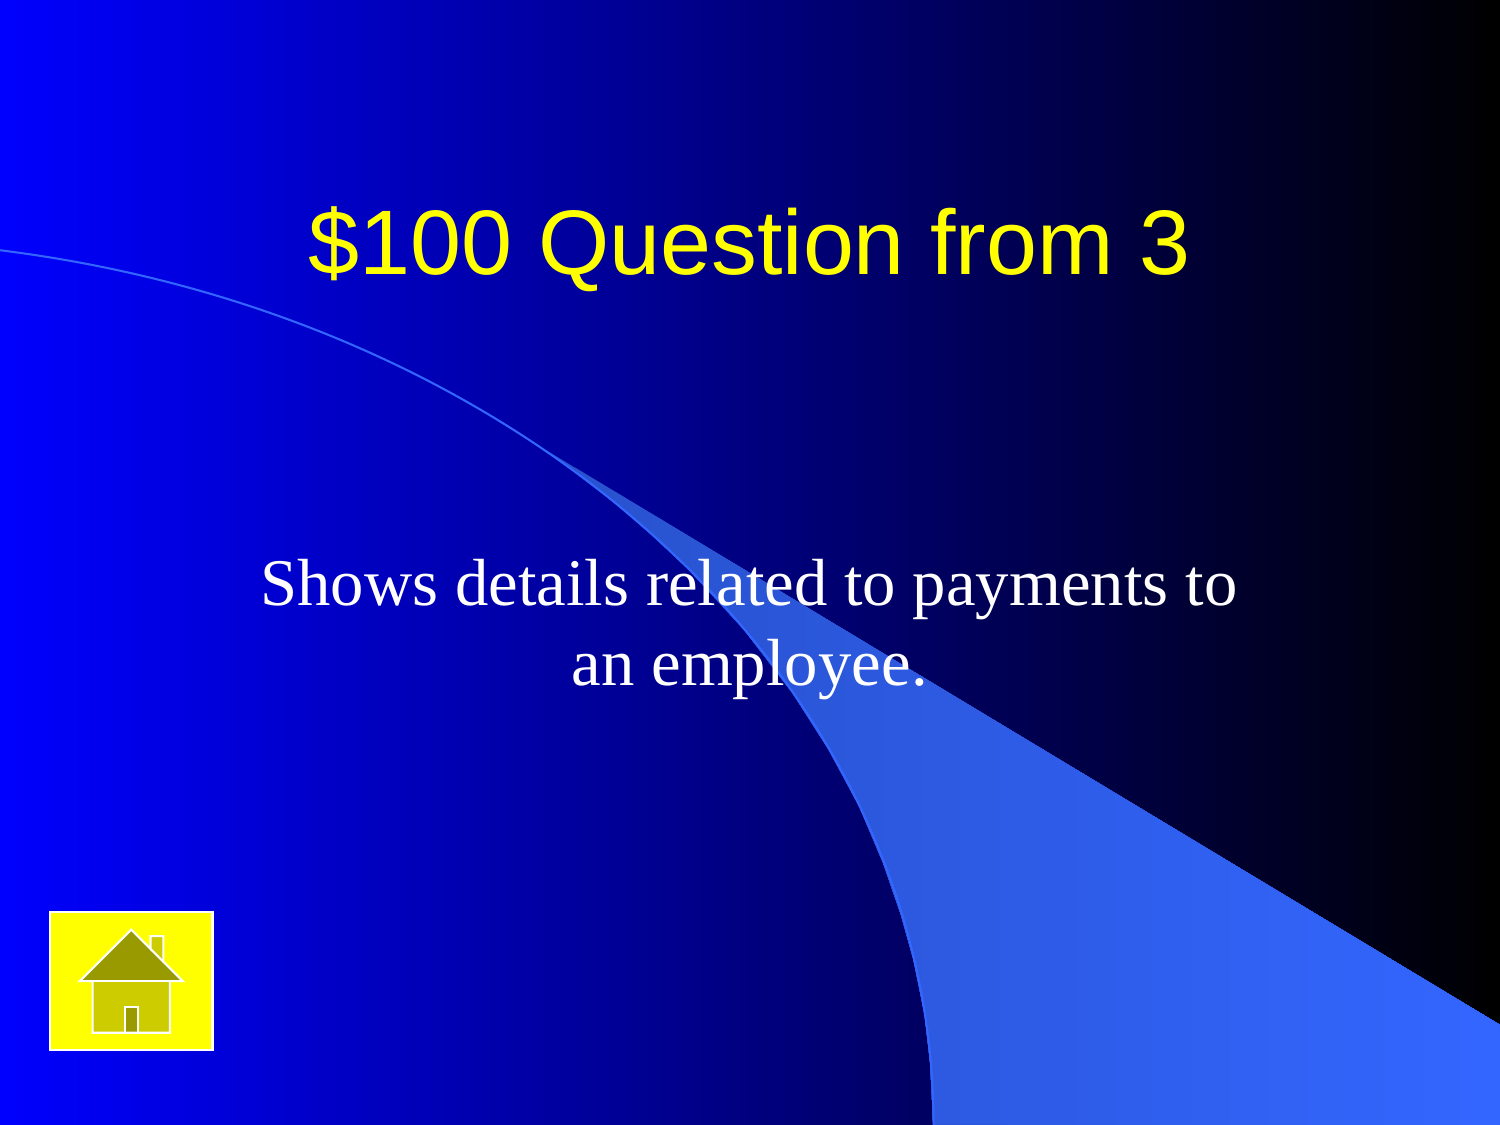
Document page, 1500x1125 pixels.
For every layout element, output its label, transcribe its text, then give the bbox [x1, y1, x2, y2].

subtitle Shows details related to payments to an employee. [224, 474, 1276, 763]
title $100 Question from 3 [112, 112, 1388, 301]
